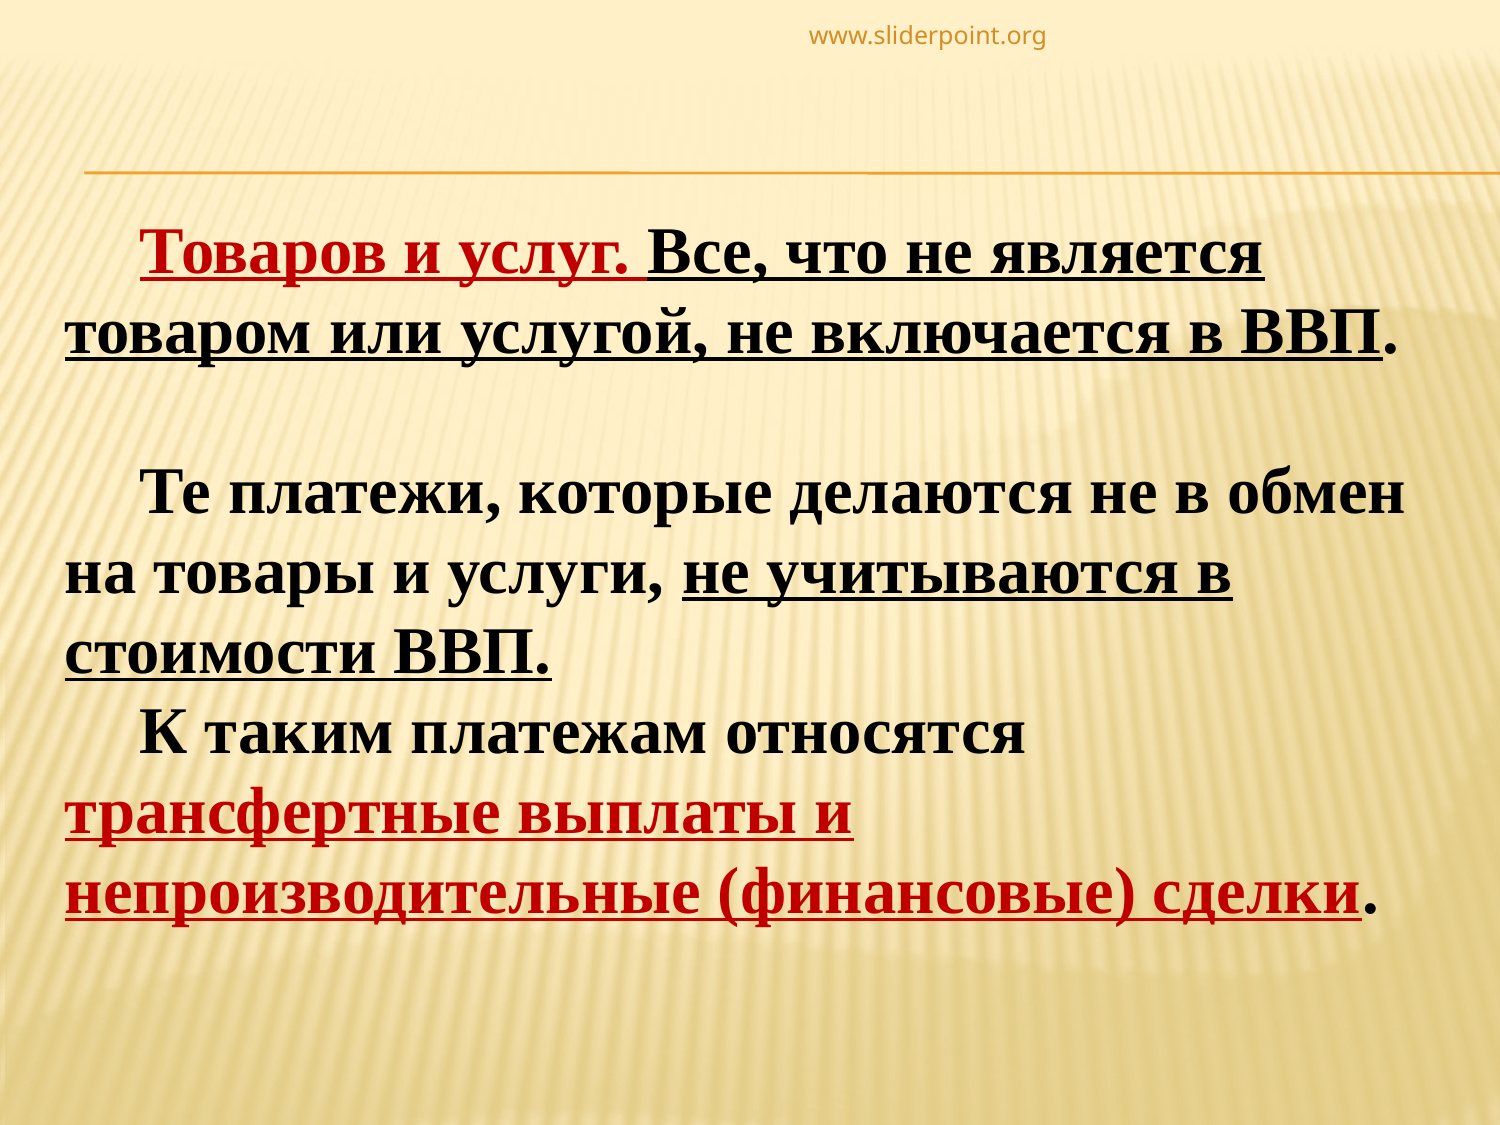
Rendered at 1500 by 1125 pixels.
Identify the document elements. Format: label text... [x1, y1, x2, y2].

list Товаров и услуг. Все, что не является товаром или услугой, не включается в ВВП. Те платежи, которые делаются не в обмен на товары и услуги, не учитываются в стоимости ВВП. К таким платежам относятся трансфертные выплаты и непроизводительные (финансовые) сделки. [50, 199, 1475, 1090]
footer www.sliderpoint.org [587, 12, 1063, 60]
